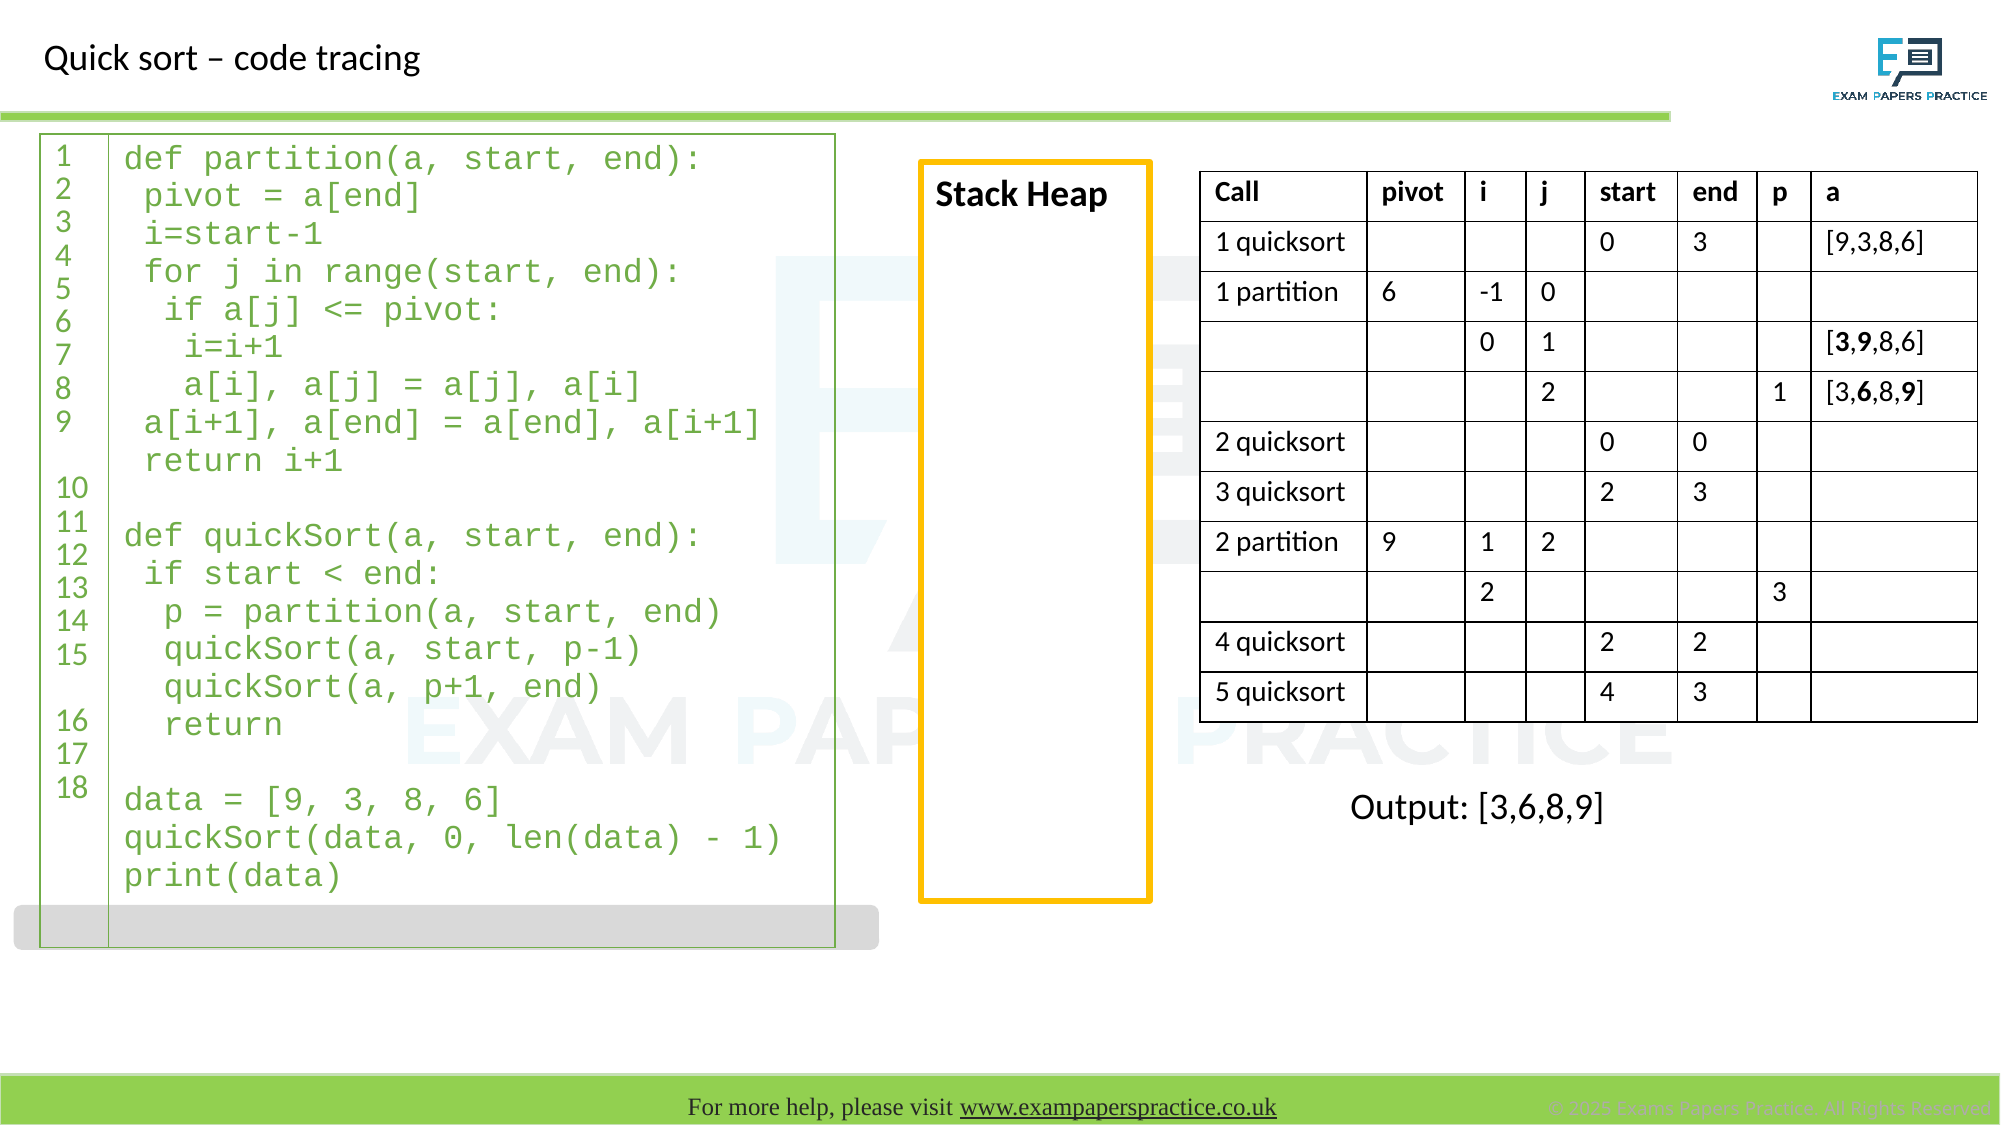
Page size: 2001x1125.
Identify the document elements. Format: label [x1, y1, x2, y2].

table_cell [1812, 572, 1977, 621]
table_cell [1466, 222, 1525, 271]
table_cell [1201, 422, 1366, 471]
table_cell [1586, 422, 1677, 471]
table_cell [1466, 673, 1525, 721]
table_cell [1466, 572, 1525, 621]
table_cell [1368, 372, 1464, 421]
table_cell [1678, 472, 1756, 521]
text_box [920, 161, 1150, 901]
table_cell [1201, 272, 1366, 321]
table_cell [1758, 572, 1810, 621]
table_header [41, 135, 108, 947]
table_cell [1678, 522, 1756, 571]
table_cell [1368, 272, 1464, 321]
table_cell [1466, 472, 1525, 521]
table_header [1758, 172, 1810, 221]
table_cell [1368, 222, 1464, 271]
table_cell [1527, 422, 1584, 471]
table_cell [1758, 272, 1810, 321]
table_cell [1812, 472, 1977, 521]
table_header [1527, 172, 1584, 221]
table_cell [1201, 322, 1366, 371]
table_cell [1466, 372, 1525, 421]
table_header [1678, 172, 1756, 221]
table_cell [1678, 572, 1756, 621]
table_cell [1758, 222, 1810, 271]
table_cell [1678, 422, 1756, 471]
table_header [1812, 172, 1977, 221]
table_cell [1201, 222, 1366, 271]
table_cell [1812, 522, 1977, 571]
table_cell [1586, 222, 1677, 271]
table_cell [1586, 623, 1677, 671]
table_cell [1586, 572, 1677, 621]
table_cell [1586, 522, 1677, 571]
table_cell [1812, 372, 1977, 421]
table_cell [1201, 472, 1366, 521]
table_cell [1201, 673, 1366, 721]
table_cell [1812, 322, 1977, 371]
table_cell [1201, 522, 1366, 571]
table_cell [1678, 222, 1756, 271]
table_cell [1527, 322, 1584, 371]
table_cell [1368, 322, 1464, 371]
table_cell [1527, 472, 1584, 521]
table_cell [1812, 623, 1977, 671]
table_cell [1678, 322, 1756, 371]
table_header [1466, 172, 1525, 221]
table_cell [1758, 522, 1810, 571]
table_cell [1201, 572, 1366, 621]
text_box [1335, 774, 1907, 834]
table_cell [1368, 472, 1464, 521]
table_header [1201, 172, 1366, 221]
table_cell [1527, 272, 1584, 321]
table_header [1586, 172, 1677, 221]
table_cell [1368, 522, 1464, 571]
table_cell [1812, 673, 1977, 721]
table_cell [1201, 623, 1366, 671]
table_cell [1527, 572, 1584, 621]
table_cell [1466, 322, 1525, 371]
table_header [109, 135, 834, 947]
table_cell [1586, 673, 1677, 721]
table_cell [1527, 623, 1584, 671]
table_cell [1758, 422, 1810, 471]
table_cell [1758, 322, 1810, 371]
table_cell [1466, 422, 1525, 471]
table_cell [1758, 372, 1810, 421]
table_cell [1812, 422, 1977, 471]
table_cell [1678, 372, 1756, 421]
table_cell [1466, 623, 1525, 671]
text_box [13, 904, 880, 950]
table_cell [1368, 572, 1464, 621]
table_cell [1527, 673, 1584, 721]
table_cell [1201, 372, 1366, 421]
table_cell [1586, 322, 1677, 371]
table_cell [1678, 623, 1756, 671]
table_cell [1368, 422, 1464, 471]
table_cell [1758, 472, 1810, 521]
table_cell [1812, 272, 1977, 321]
table_cell [1678, 673, 1756, 721]
table_cell [1586, 472, 1677, 521]
table_cell [1527, 372, 1584, 421]
table_header [1368, 172, 1464, 221]
table_cell [1758, 673, 1810, 721]
table_cell [1678, 272, 1756, 321]
table_cell [1368, 623, 1464, 671]
table_cell [1812, 222, 1977, 271]
table_cell [1466, 272, 1525, 321]
table_cell [1368, 673, 1464, 721]
table_cell [1586, 372, 1677, 421]
text_box [28, 25, 1072, 86]
table_cell [1527, 222, 1584, 271]
table_cell [1586, 272, 1677, 321]
table_cell [1527, 522, 1584, 571]
table_cell [1758, 623, 1810, 671]
table_cell [1466, 522, 1525, 571]
